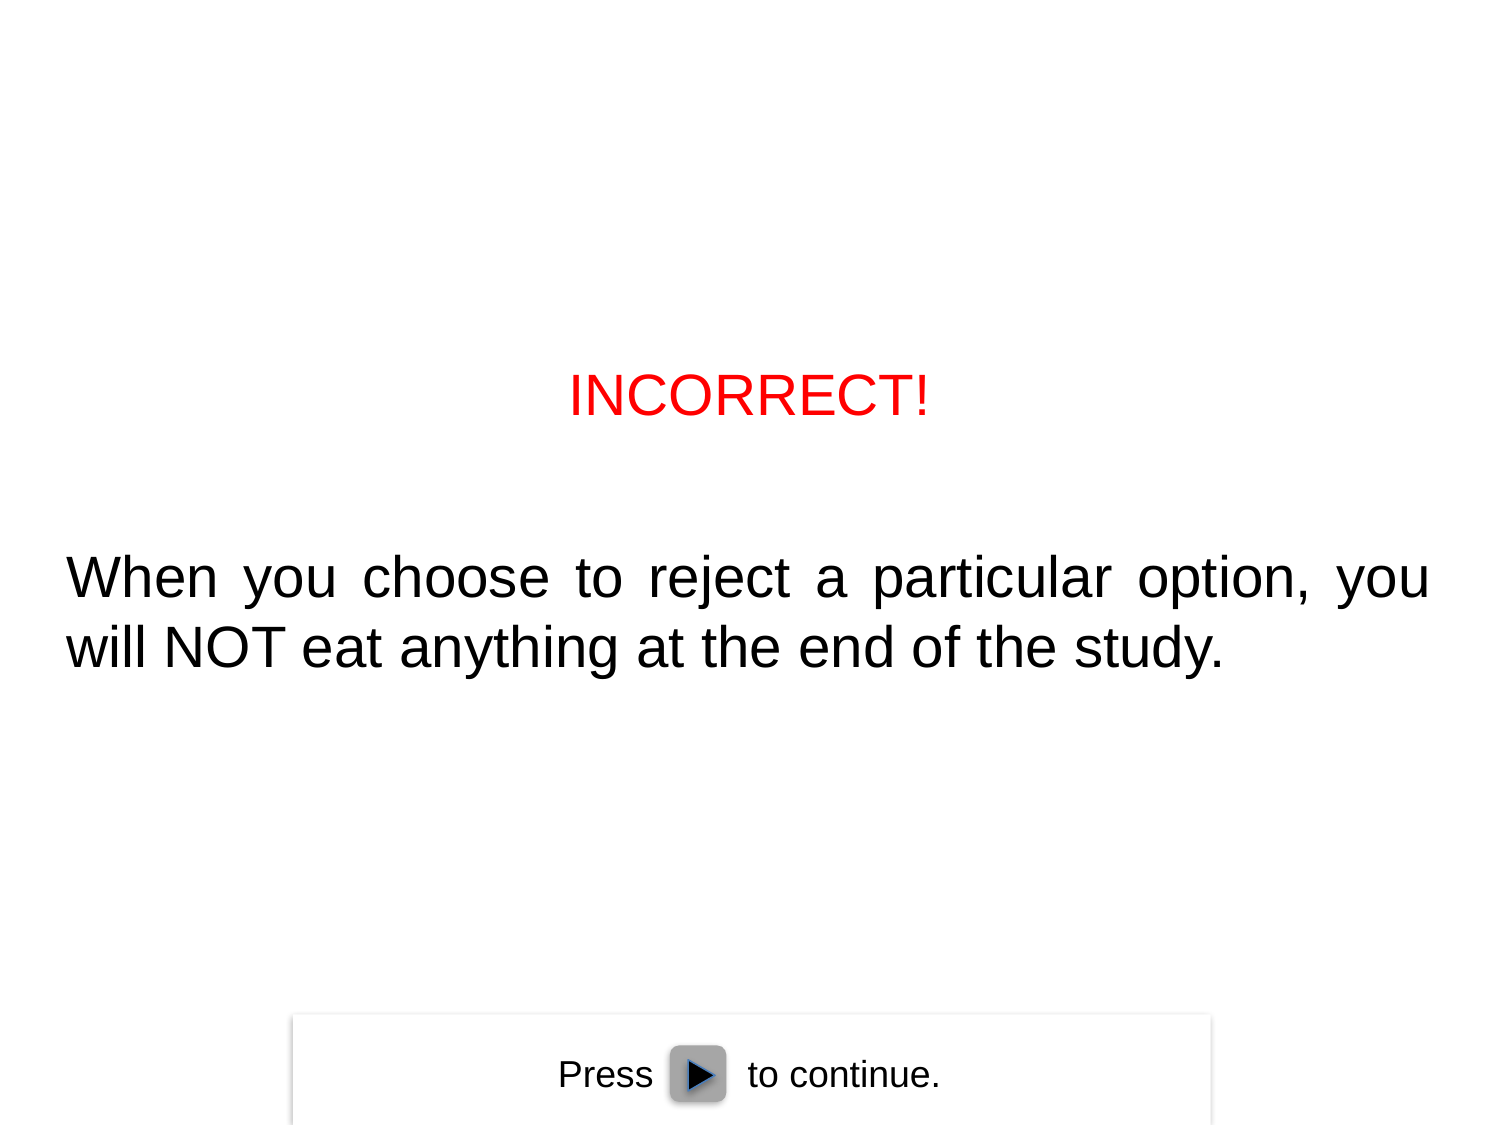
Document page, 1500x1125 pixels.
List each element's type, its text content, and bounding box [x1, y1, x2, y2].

text_box [292, 1014, 1212, 1125]
text_box When you choose to reject a particular option, you will NOT eat anything at the end of the study. [52, 531, 1448, 687]
text_box INCORRECT! [553, 336, 946, 435]
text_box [540, 1042, 960, 1104]
